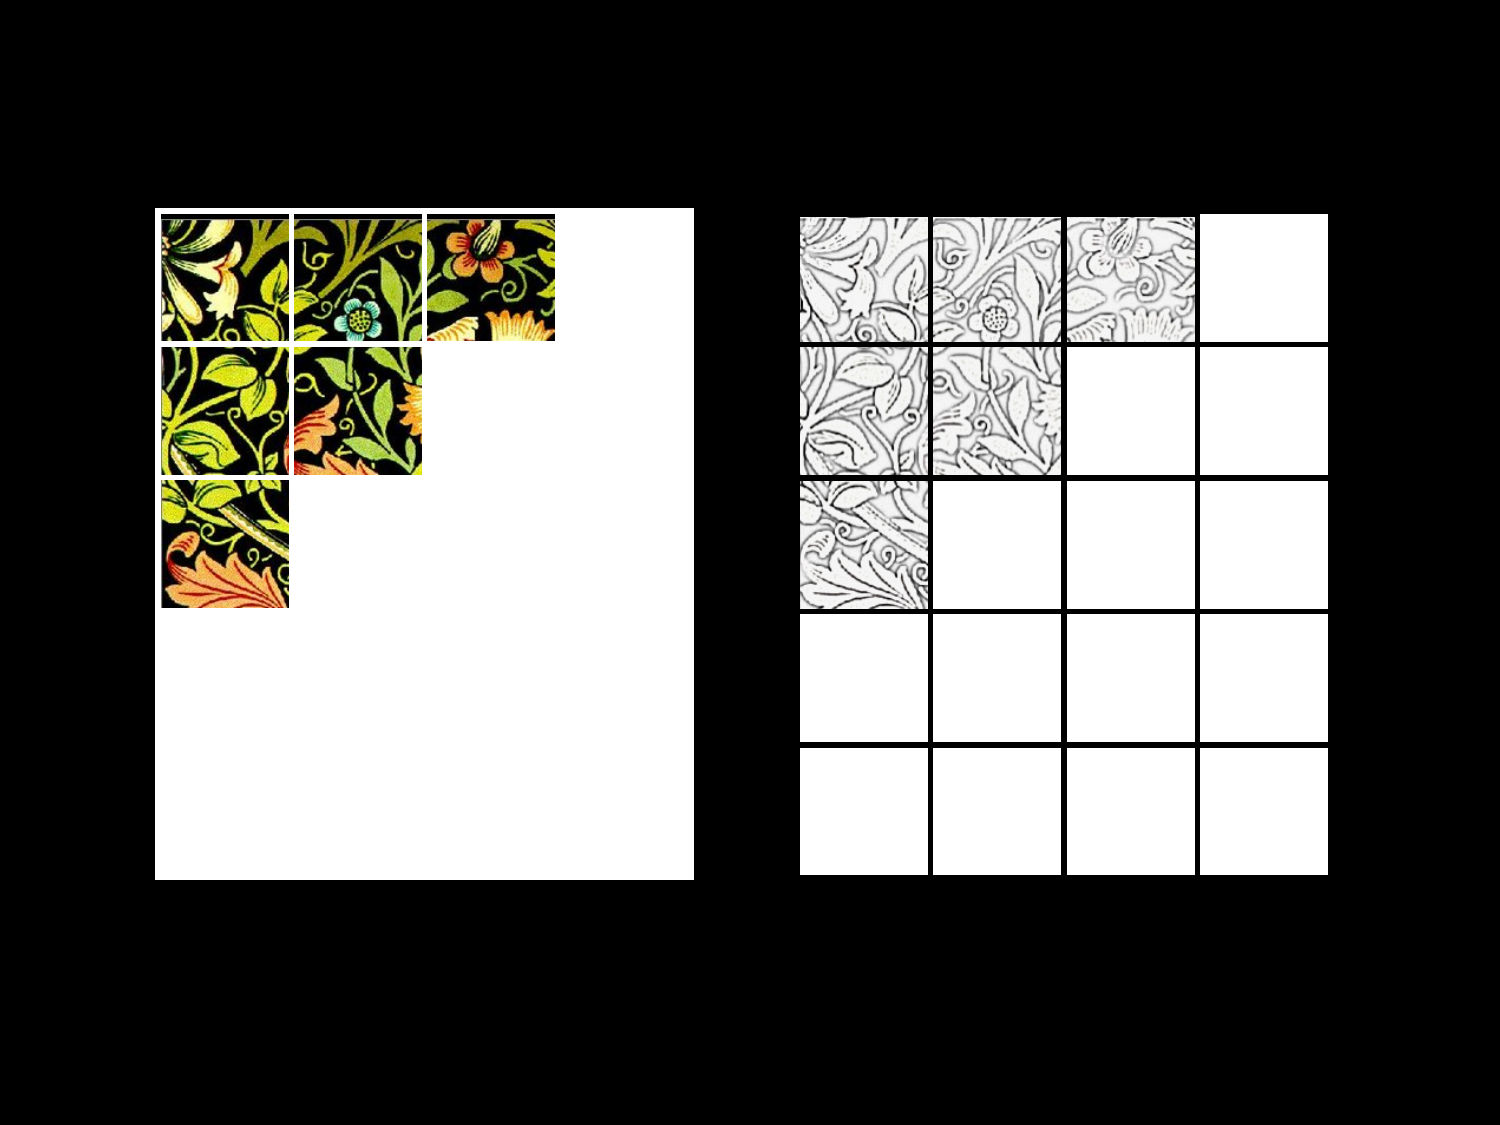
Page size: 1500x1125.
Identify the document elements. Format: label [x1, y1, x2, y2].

table_header [1200, 214, 1328, 219]
picture [796, 217, 1327, 880]
picture [160, 219, 692, 880]
